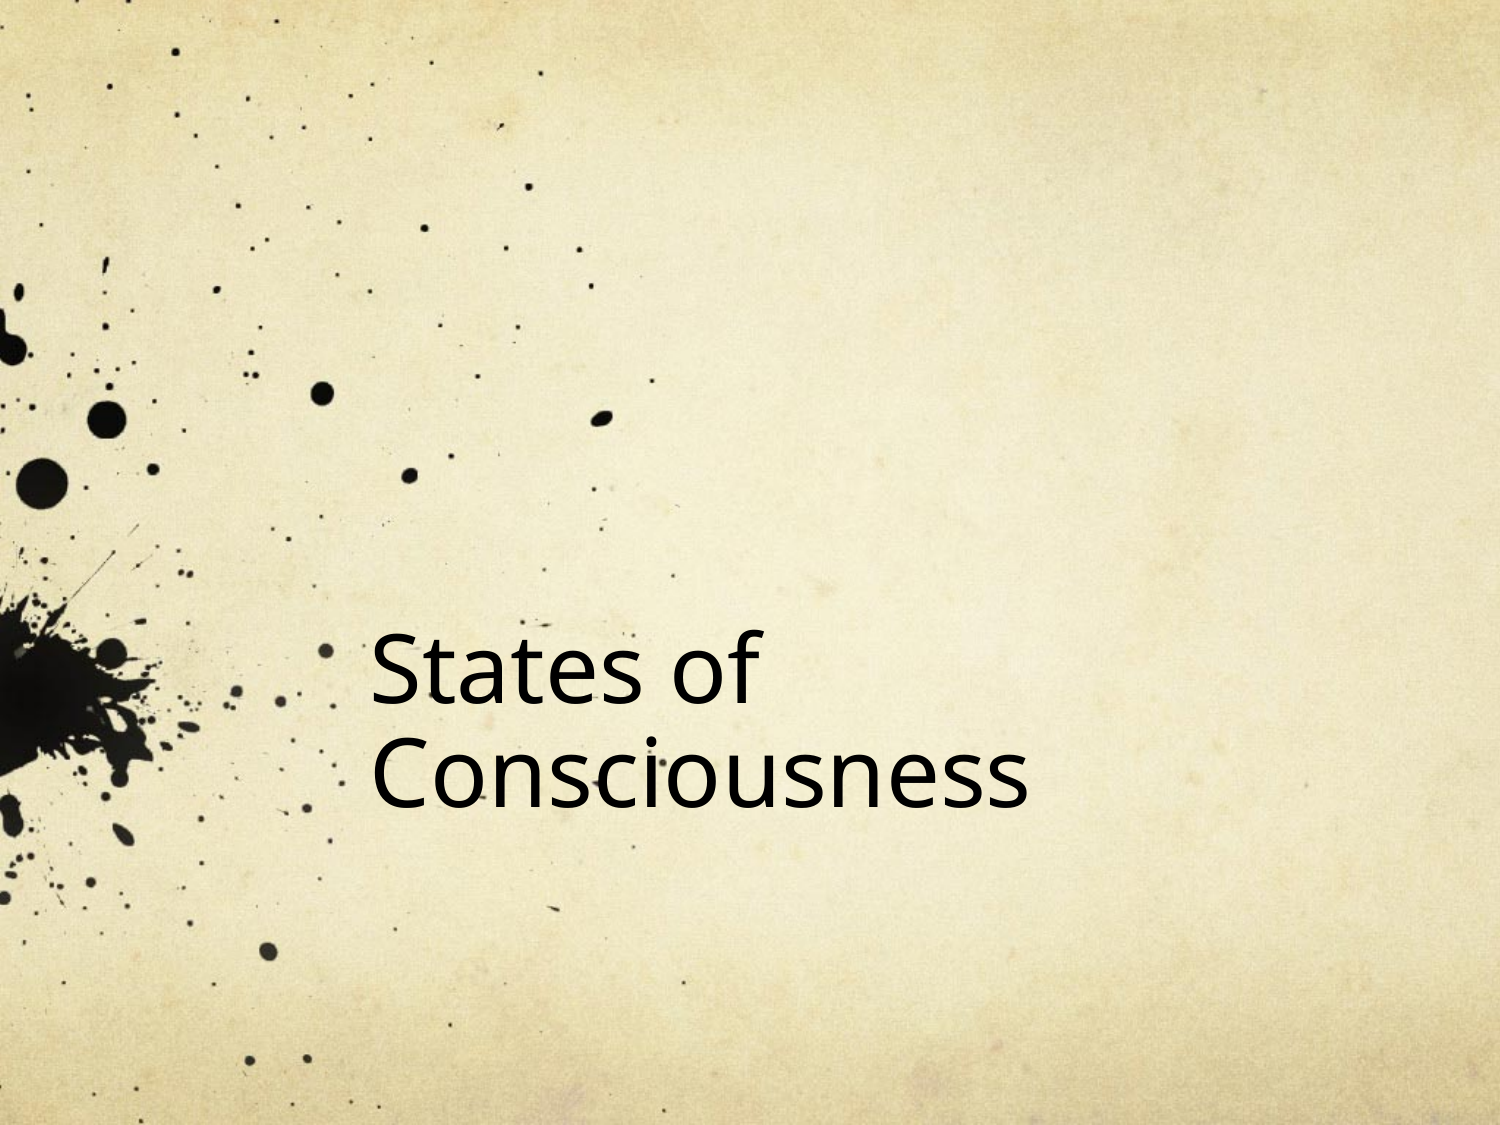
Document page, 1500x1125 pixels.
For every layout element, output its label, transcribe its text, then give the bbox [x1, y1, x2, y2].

picture [0, 0, 1500, 1125]
title States of Consciousness [362, 512, 1425, 827]
